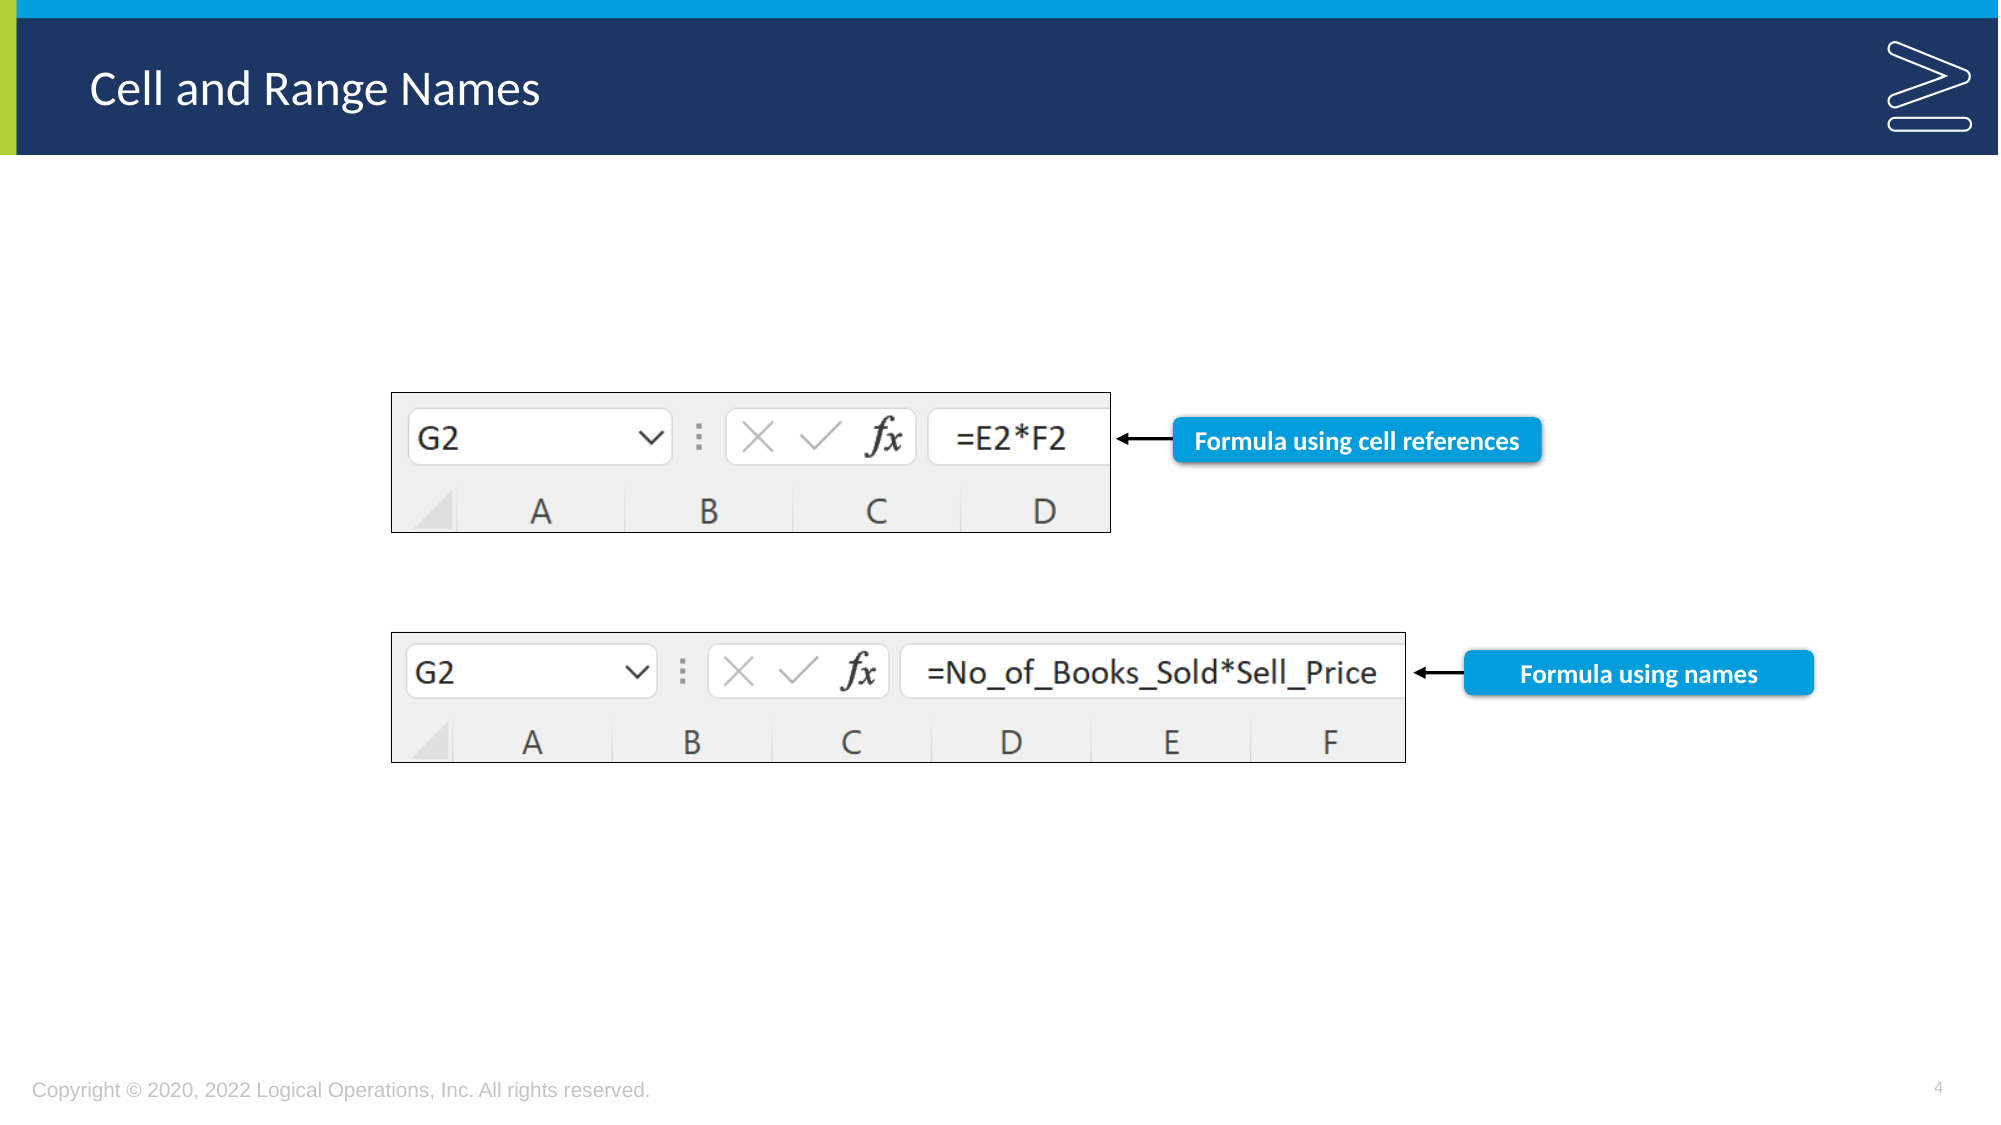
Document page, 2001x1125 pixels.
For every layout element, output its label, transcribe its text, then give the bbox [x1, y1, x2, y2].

picture [1850, 19, 1998, 155]
picture [0, 0, 74, 155]
title Cell and Range Names [74, 16, 1850, 155]
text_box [390, 391, 1815, 764]
slide_number 4 [1491, 1057, 1959, 1118]
